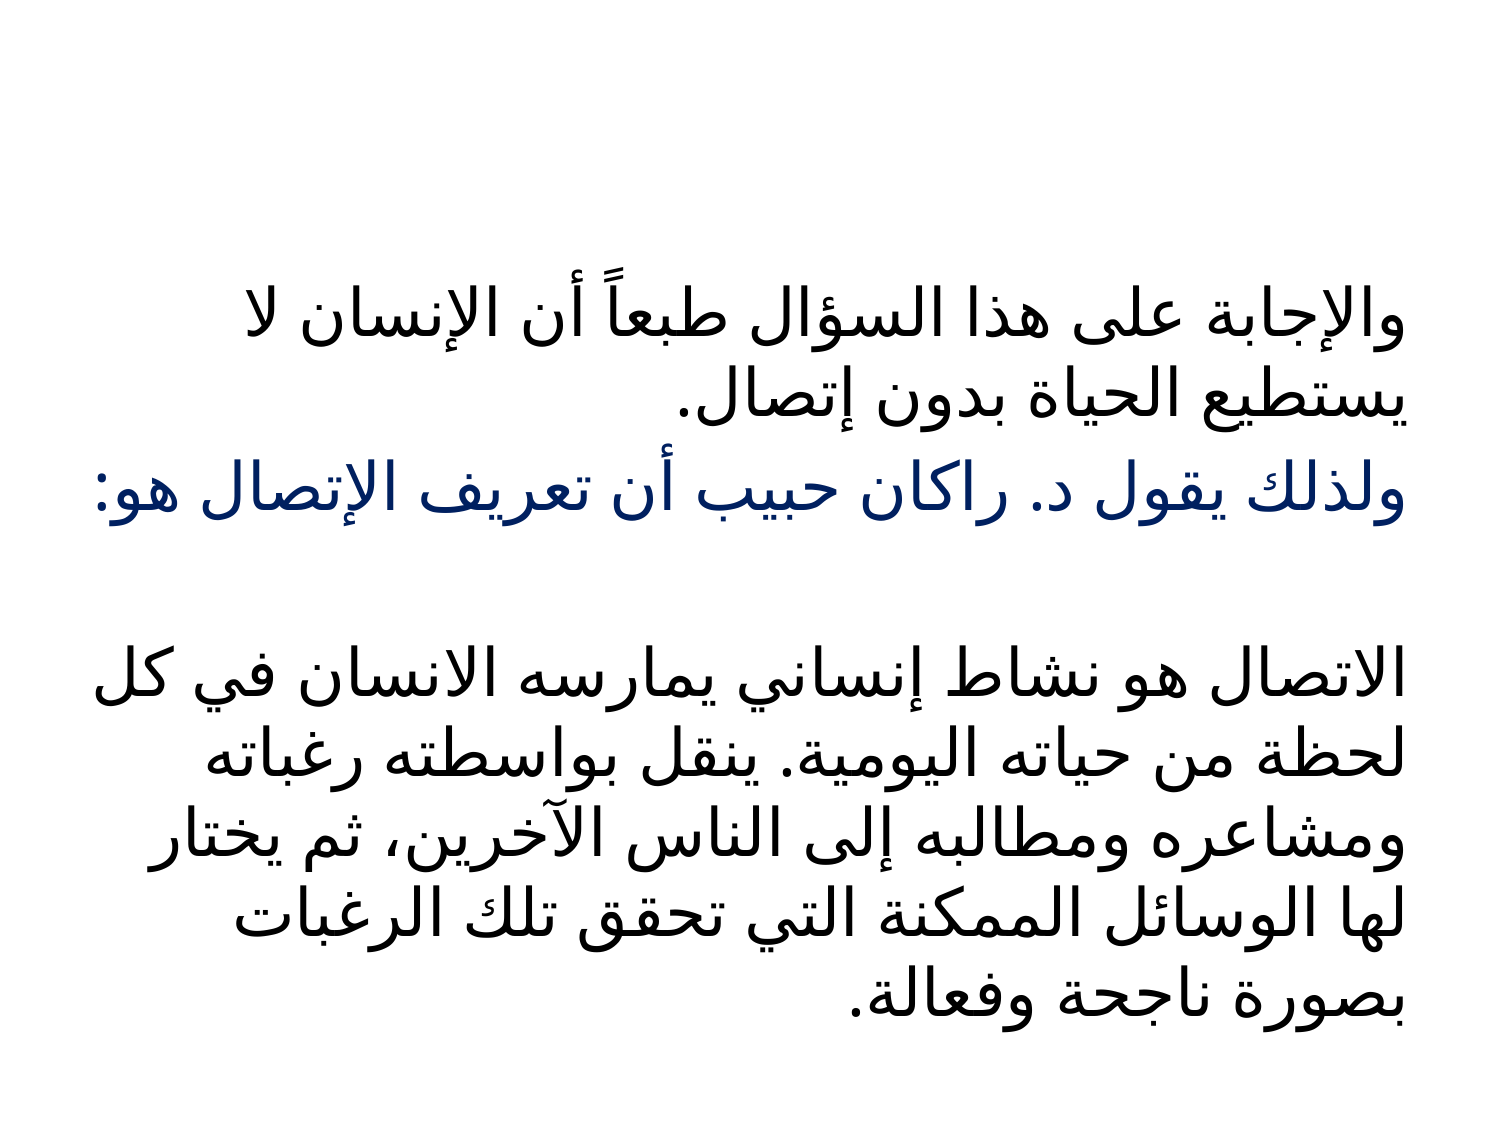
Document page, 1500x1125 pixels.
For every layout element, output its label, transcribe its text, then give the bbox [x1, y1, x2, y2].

list والإجابة على هذا السؤال طبعاً أن الإنسان لا يستطيع الحياة بدون إتصال. ولذلك يقول د. راكان حبيب أن تعريف الإتصال هو: الاتصال هو نشاط إنساني يمارسه الانسان في كل لحظة من حياته اليومية. ينقل بواسطته رغباته ومشاعره ومطالبه إلى الناس الآخرين، ثم يختار لها الوسائل الممكنة التي تحقق تلك الرغبات بصورة ناجحة وفعالة. [75, 262, 1425, 1005]
